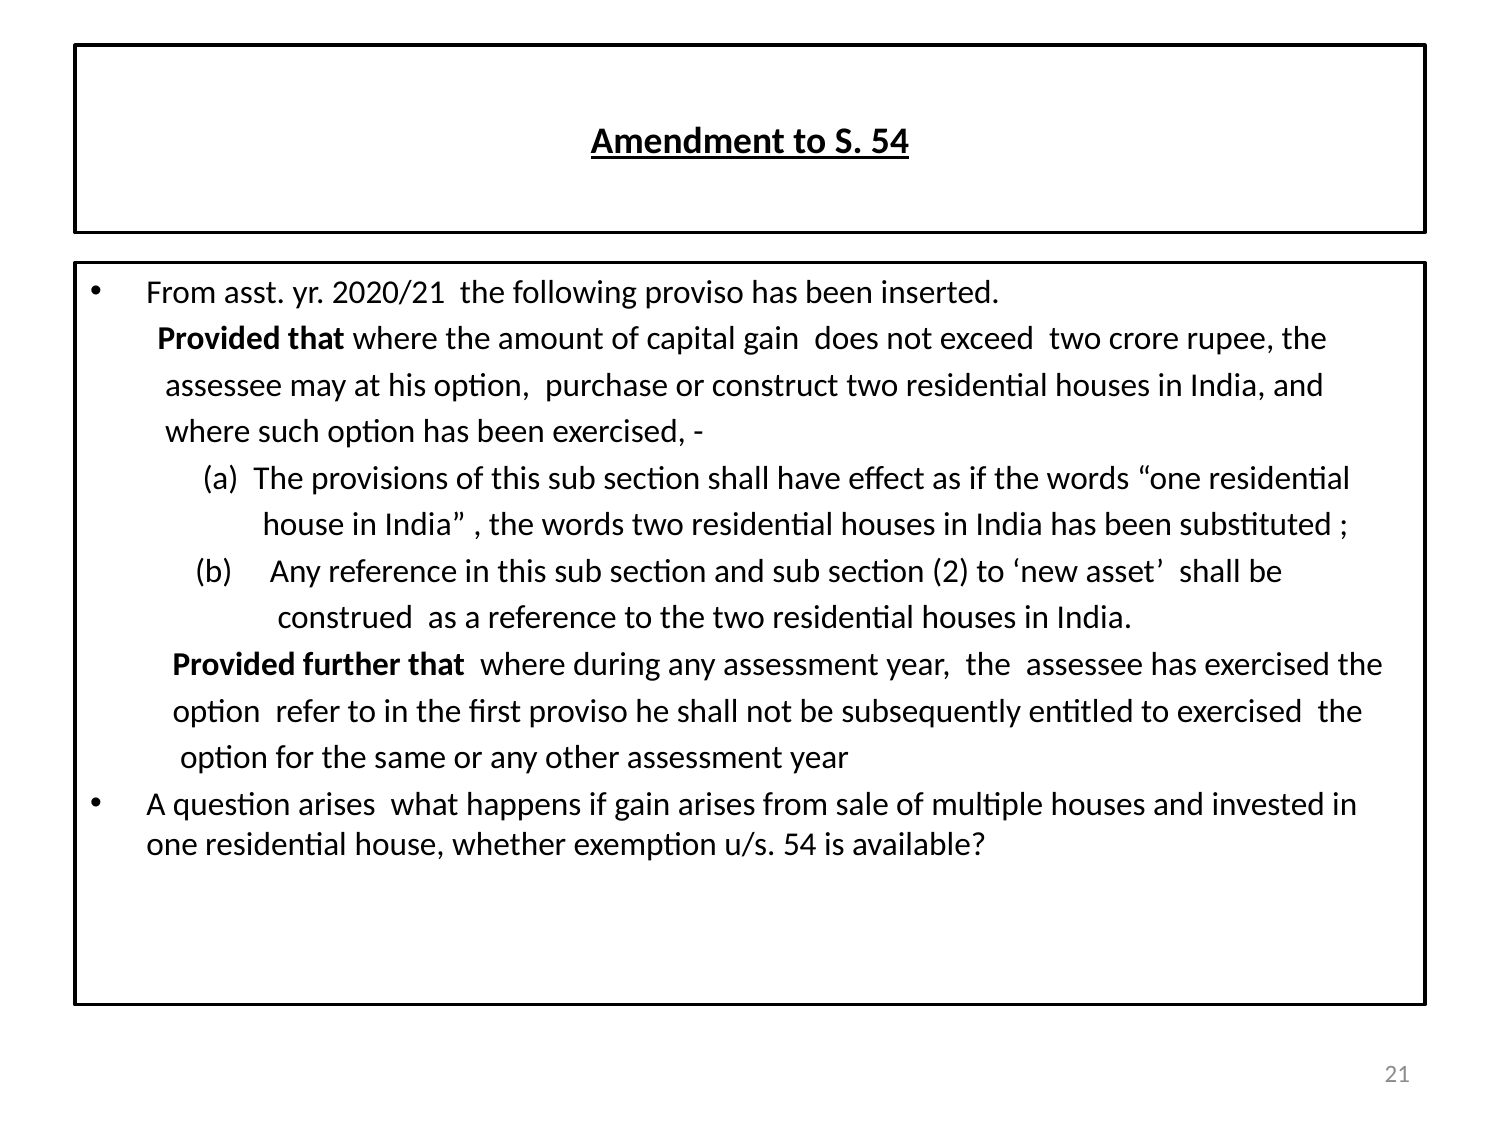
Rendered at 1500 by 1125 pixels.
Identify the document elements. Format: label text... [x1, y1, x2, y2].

slide_number 21 [1074, 1042, 1425, 1103]
title Amendment to S. 54 [75, 45, 1425, 233]
list From asst. yr. 2020/21 the following proviso has been inserted. Provided that where the amount of capital gain does not exceed two crore rupee, the assessee may at his option, purchase or construct two residential houses in India, and where such option has been exercised, - (a) The provisions of this sub section shall have effect as if the words “one residential house in India” , the words two residential houses in India has been substituted ; (b) Any reference in this sub section and sub section (2) to ‘new asset’ shall be construed as a reference to the two residential houses in India. Provided further that where during any assessment year, the assessee has exercised the option refer to in the first proviso he shall not be subsequently entitled to exercised the option for the same or any other assessment year A question arises what happens if gain arises from sale of multiple houses and invested in one residential house, whether exemption u/s. 54 is available? [75, 262, 1425, 1005]
